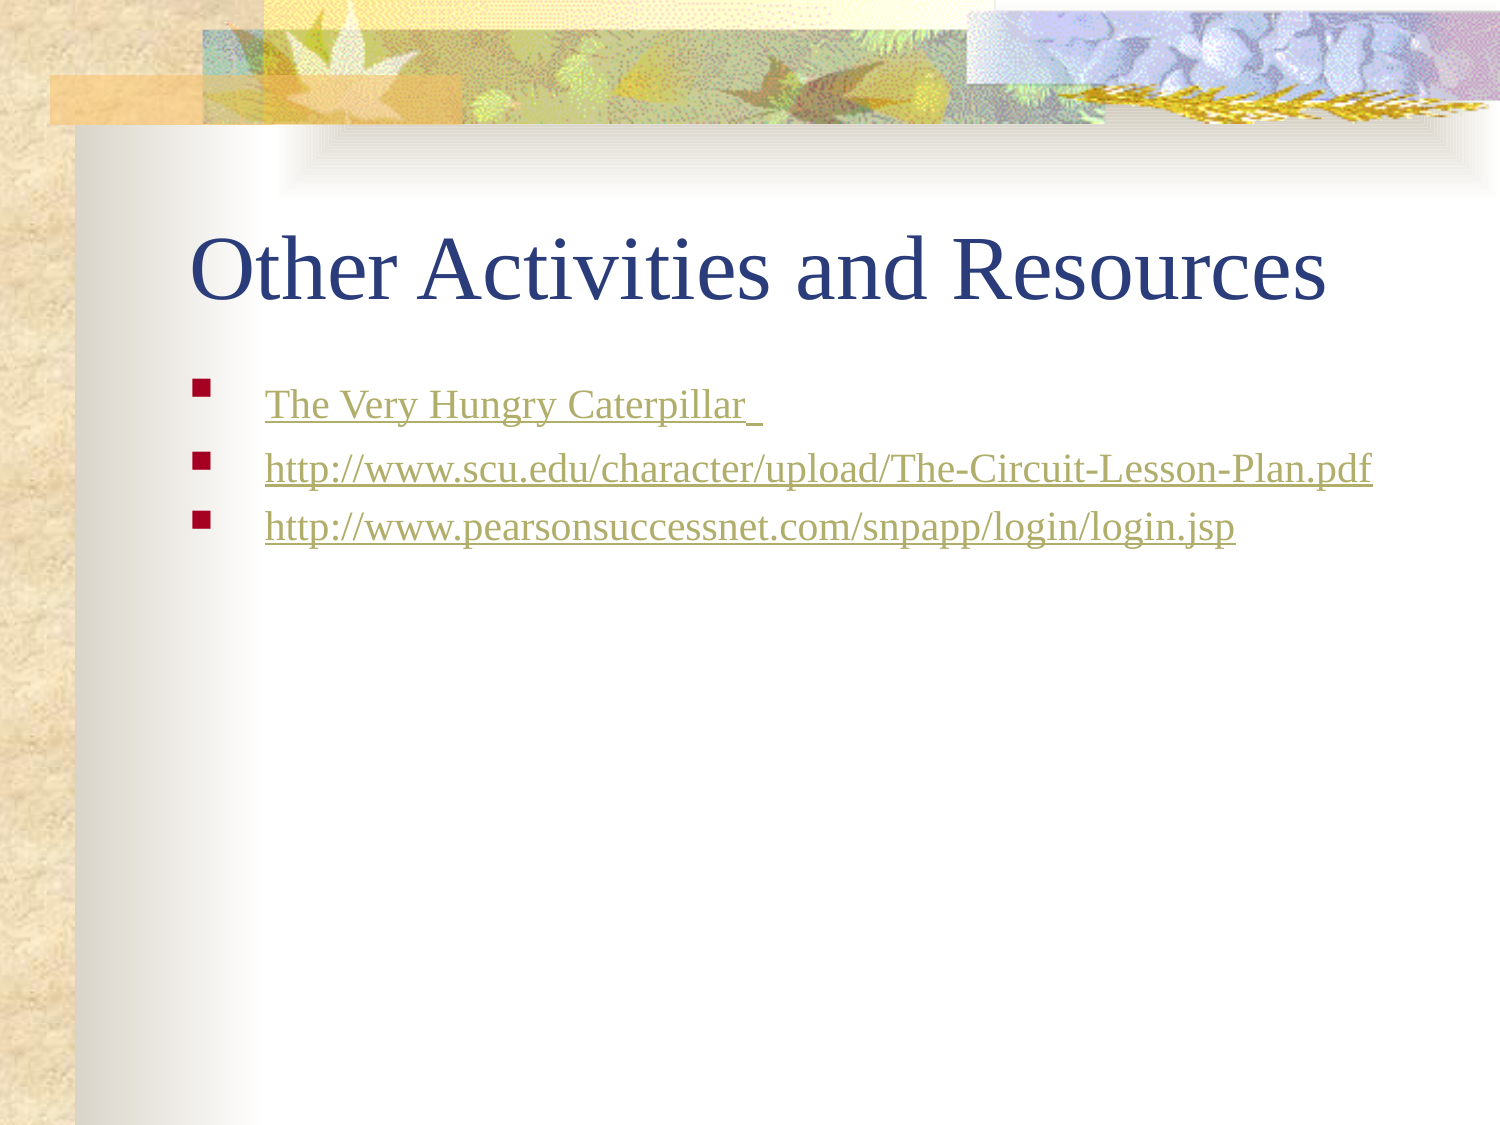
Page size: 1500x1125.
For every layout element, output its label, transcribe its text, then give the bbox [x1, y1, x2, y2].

title Other Activities and Resources [174, 137, 1451, 326]
list The Very Hungry Caterpillar http://www.scu.edu/character/upload/The-Circuit-Lesson-Plan.pdf http://www.pearsonsuccessnet.com/snpapp/login/login.jsp [174, 344, 1451, 1020]
picture [0, 0, 1500, 1125]
